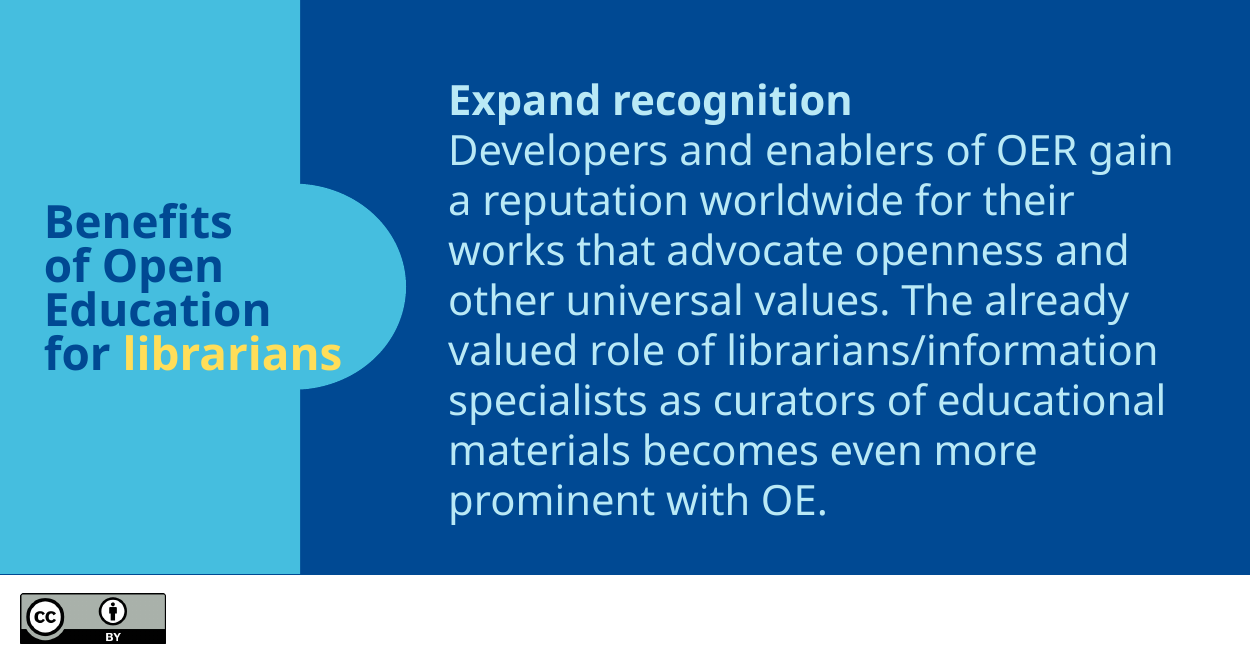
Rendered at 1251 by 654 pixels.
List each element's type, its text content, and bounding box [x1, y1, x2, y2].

text_box [0, 582, 1250, 654]
text_box [373, 213, 407, 360]
text_box [252, 183, 336, 191]
text_box Expand recognition Developers and enablers of OER gain a reputation worldwide for their works that advocate openness and other universal values. The already valued role of librarians/information specialists as curators of educational materials becomes even more prominent with OE. [435, 61, 1198, 536]
text_box [0, 0, 301, 574]
picture [20, 592, 166, 645]
text_box Benefits of Open Education for librarians [31, 191, 373, 392]
